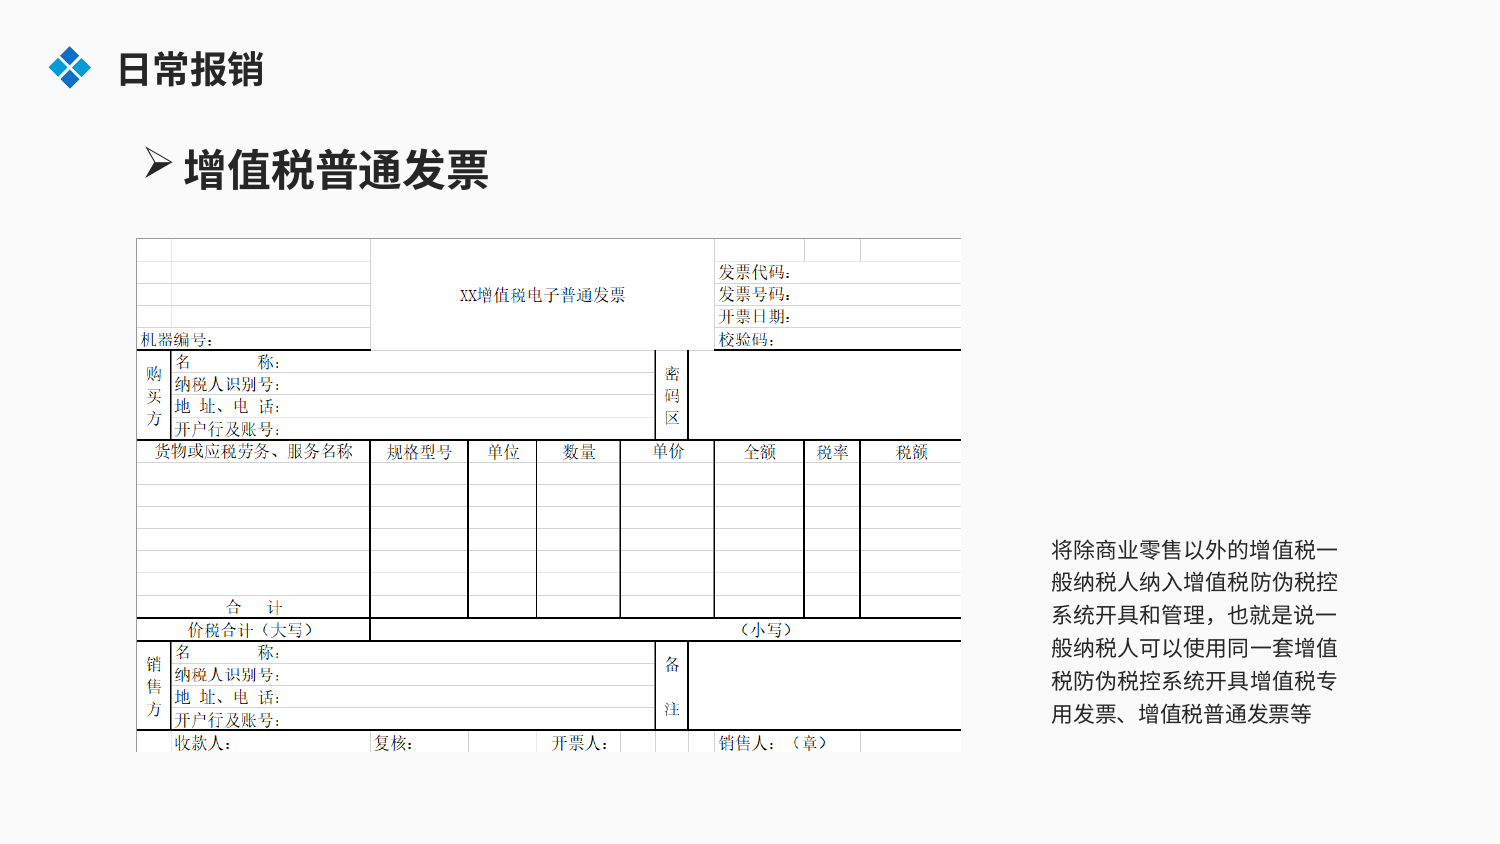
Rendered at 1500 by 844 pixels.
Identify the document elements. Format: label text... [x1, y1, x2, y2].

text_box 日常报销 [100, 38, 735, 99]
text_box 将除商业零售以外的增值税一般纳税人纳入增值税防伪税控系统开具和管理，也就是说一般纳税人可以使用同一套增值税防伪税控系统开具增值税专用发票、增值税普通发票等 [1036, 522, 1353, 734]
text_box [55, 52, 85, 83]
text_box 增值税普通发票 [126, 135, 645, 203]
picture [136, 238, 961, 752]
